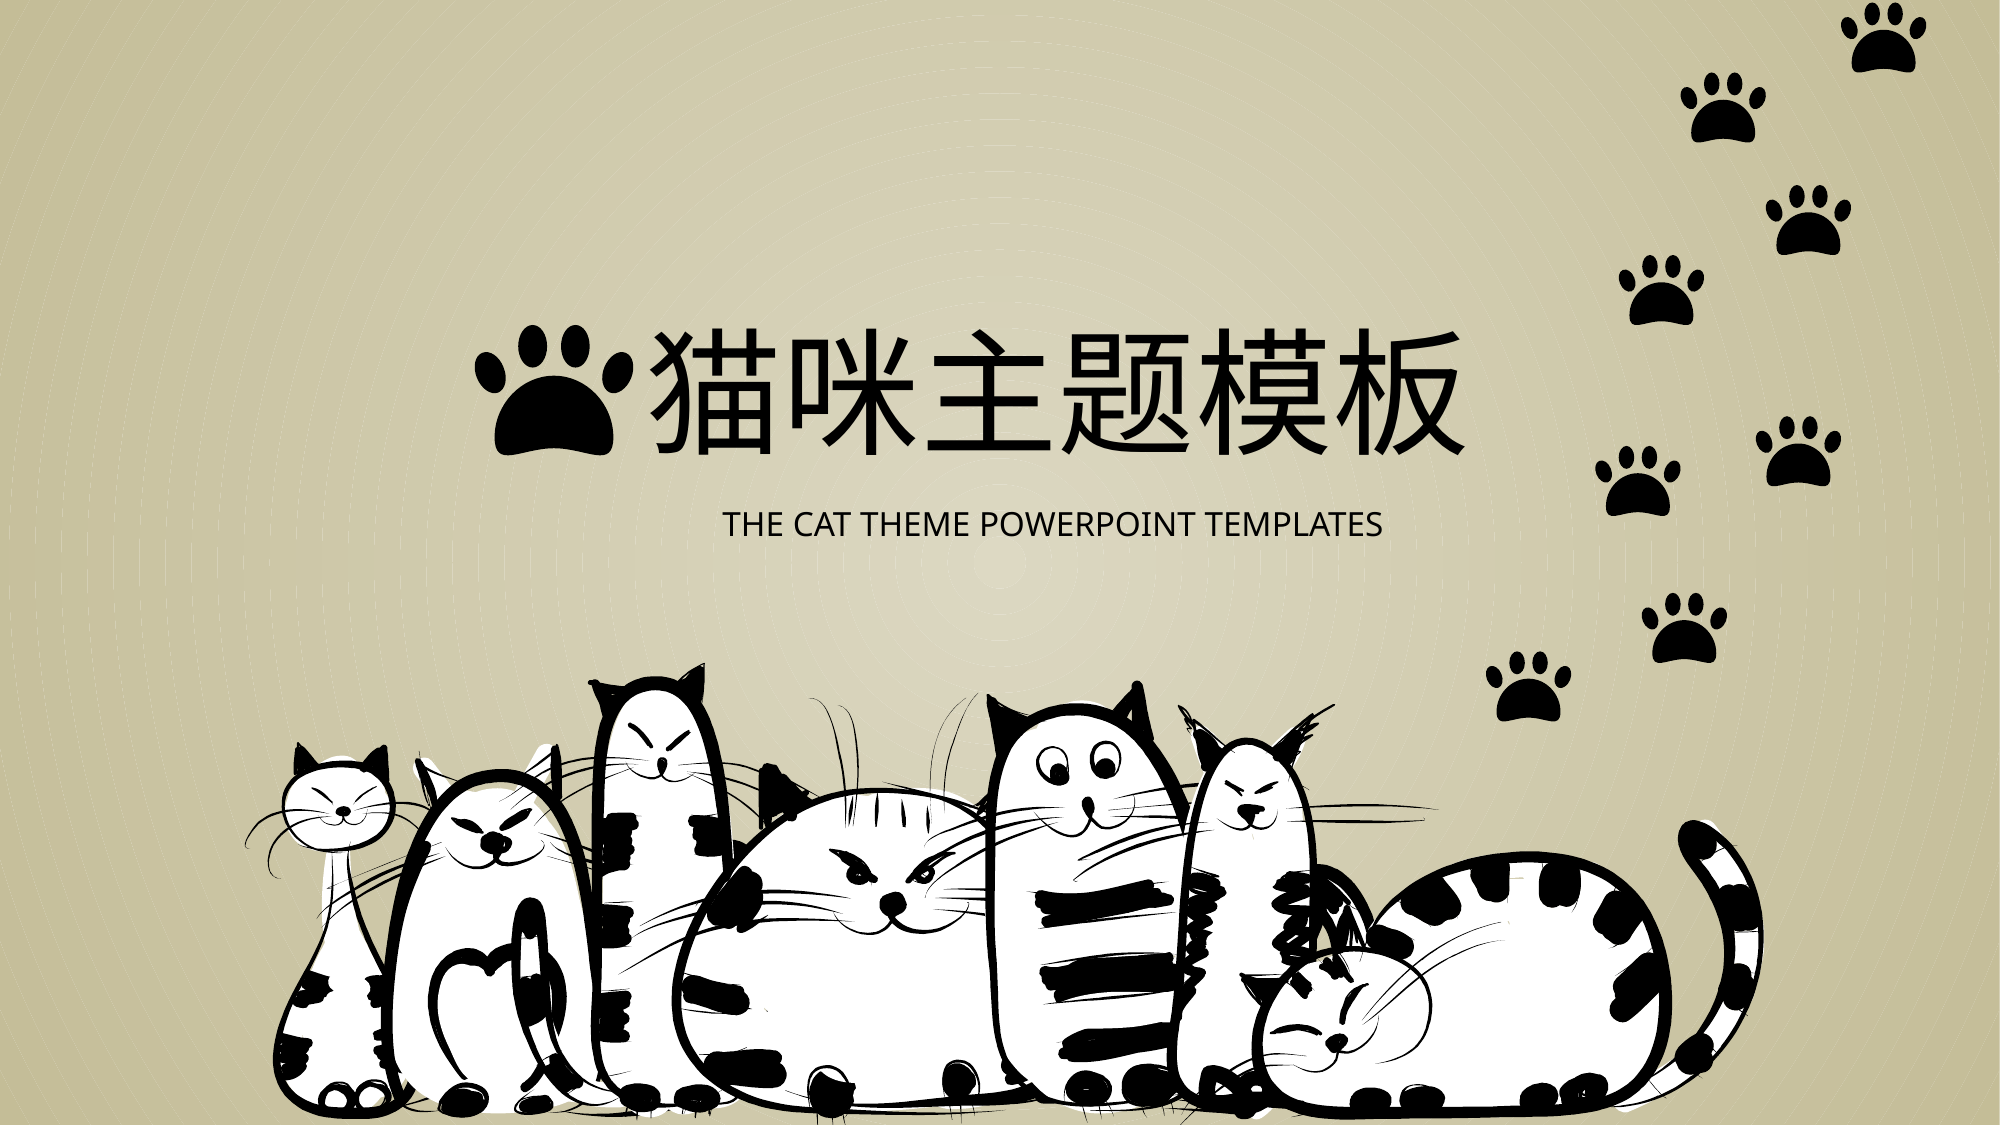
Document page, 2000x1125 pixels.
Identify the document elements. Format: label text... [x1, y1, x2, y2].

picture [1641, 592, 1728, 664]
picture [1755, 415, 1842, 487]
text_box THE CAT THEME POWERPOINT TEMPLATES [644, 495, 1471, 551]
picture [1765, 184, 1852, 256]
picture [1595, 445, 1681, 517]
picture [244, 651, 1765, 1125]
picture [474, 324, 634, 456]
picture [1840, 2, 1927, 73]
picture [1680, 72, 1767, 143]
picture [1618, 254, 1705, 326]
text_box 猫咪主题模板 [626, 300, 1489, 480]
